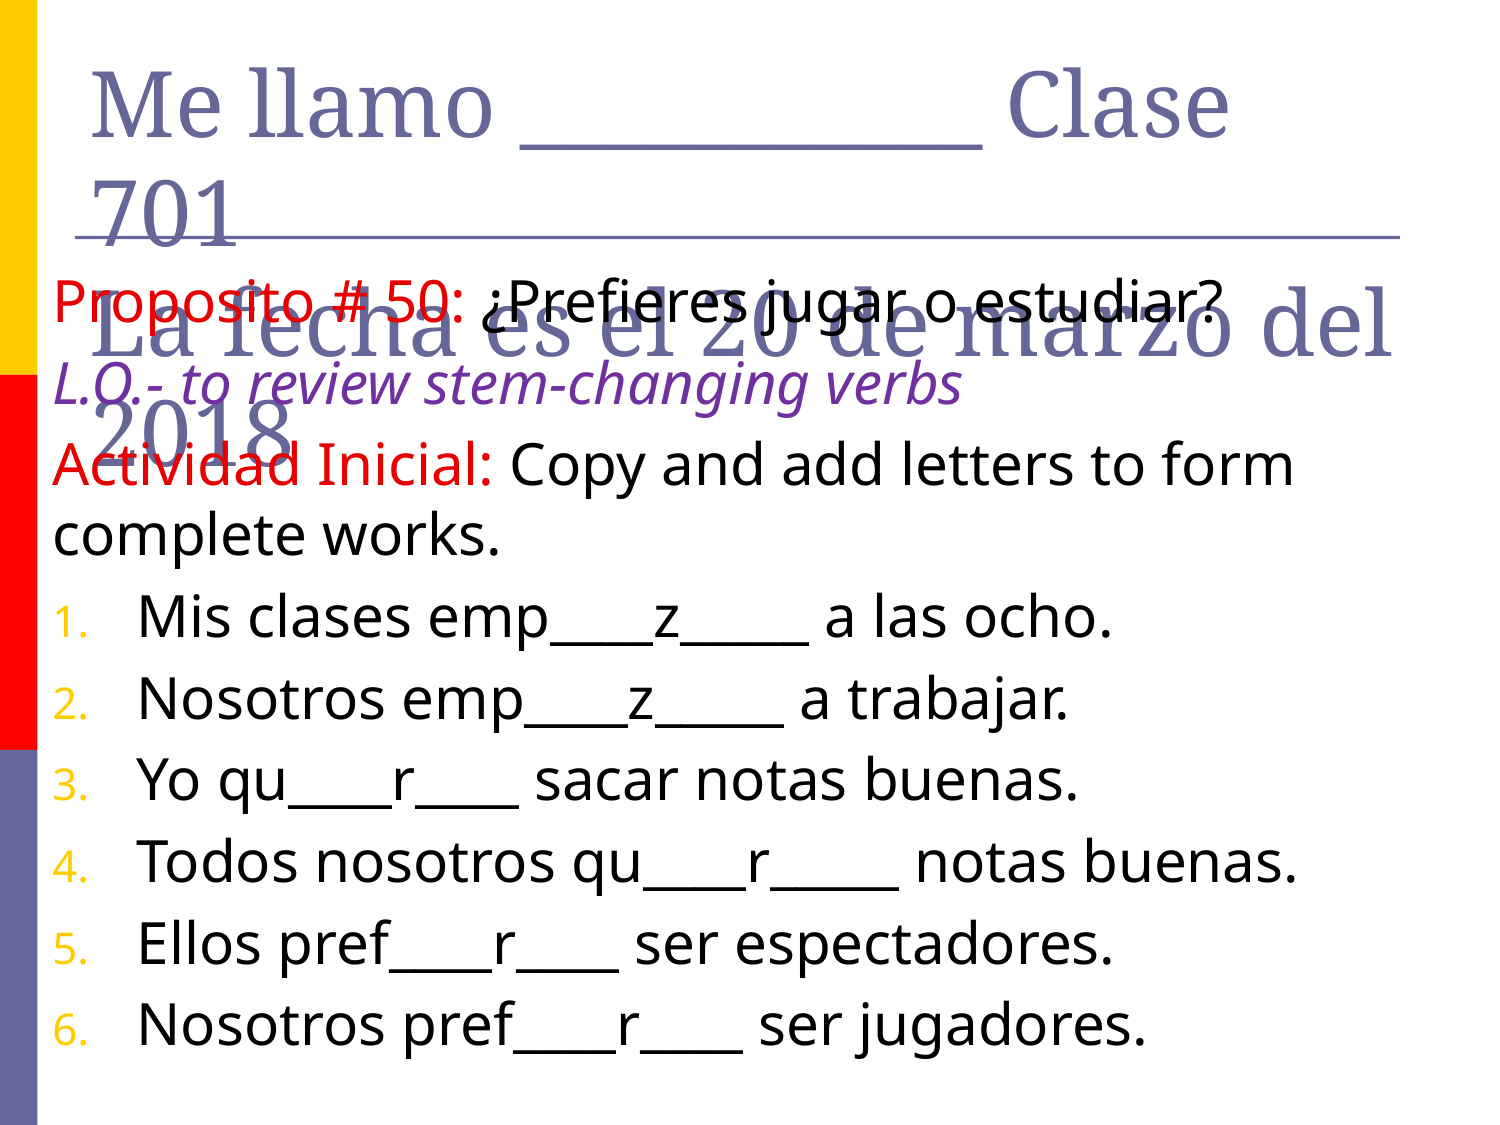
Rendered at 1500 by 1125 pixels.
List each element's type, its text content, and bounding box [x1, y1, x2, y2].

text_box Me llamo ___________ Clase 701 La fecha es el 20 de marzo del 2018 [74, 37, 1425, 225]
text_box Proposito # 50: ¿Prefieres jugar o estudiar? L.O.- to review stem-changing verbs Actividad Inicial: Copy and add letters to form complete works. Mis clases emp____z_____ a las ocho. Nosotros emp____z_____ a trabajar. Yo qu____r____ sacar notas buenas. Todos nosotros qu____r_____ notas buenas. Ellos pref____r____ ser espectadores. Nosotros pref____r____ ser jugadores. [37, 256, 1500, 1000]
